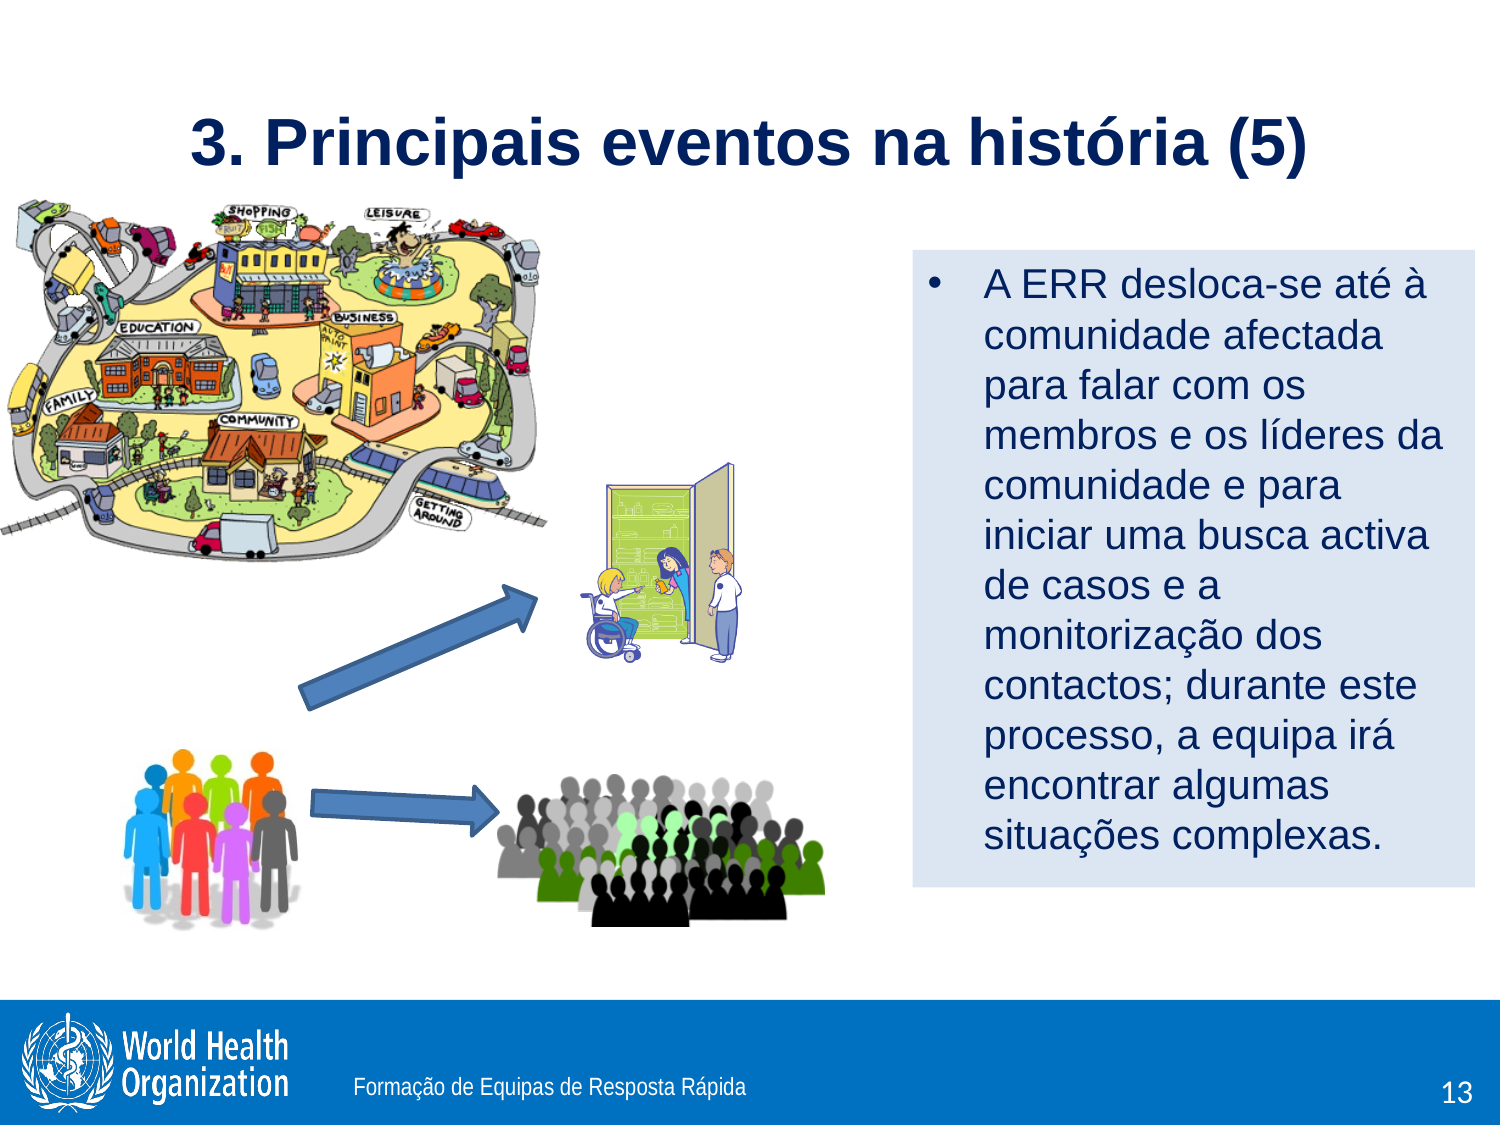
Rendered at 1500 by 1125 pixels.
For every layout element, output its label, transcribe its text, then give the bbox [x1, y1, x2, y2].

title 3. Principais eventos na história (5) [75, 45, 1425, 233]
text_box A ERR desloca-se até à comunidade afectada para falar com os membros e os líderes da comunidade e para iniciar uma busca activa de casos e a monitorização dos contactos; durante este processo, a equipa irá encontrar algumas situações complexas. [912, 249, 1475, 888]
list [0, 199, 548, 563]
text_box [297, 584, 538, 712]
picture [579, 462, 742, 663]
picture [497, 774, 825, 927]
picture [120, 749, 303, 932]
picture [21, 1012, 288, 1113]
text_box [309, 784, 492, 838]
